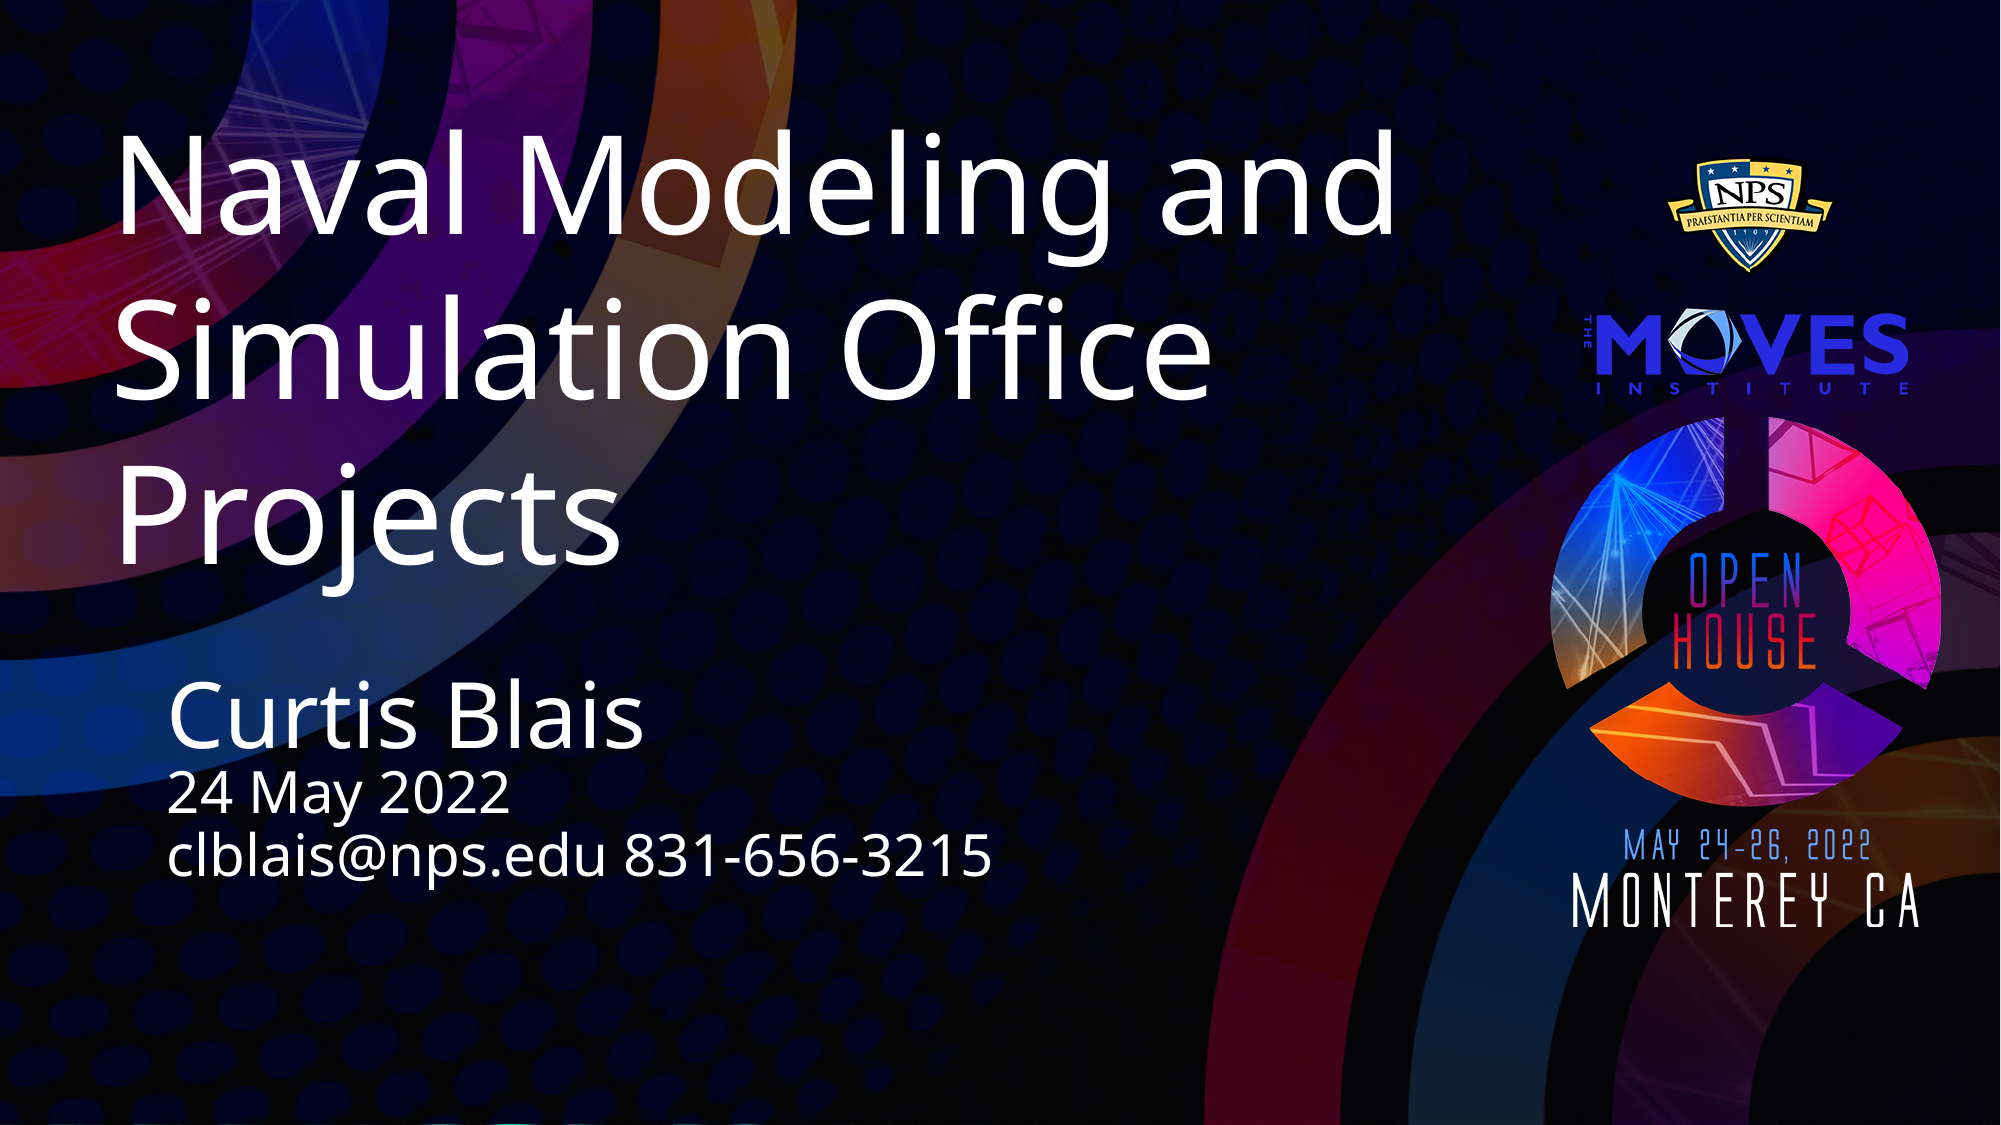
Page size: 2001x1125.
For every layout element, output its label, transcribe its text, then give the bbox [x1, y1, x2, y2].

text_box clblais@nps.edu 831-656-3215 [152, 810, 1530, 896]
text_box 24 May 2022 [152, 747, 1530, 810]
text_box Naval Modeling and Simulation Office Projects [95, 89, 1502, 600]
text_box Curtis Blais [152, 649, 1502, 747]
picture [0, 0, 2001, 1125]
